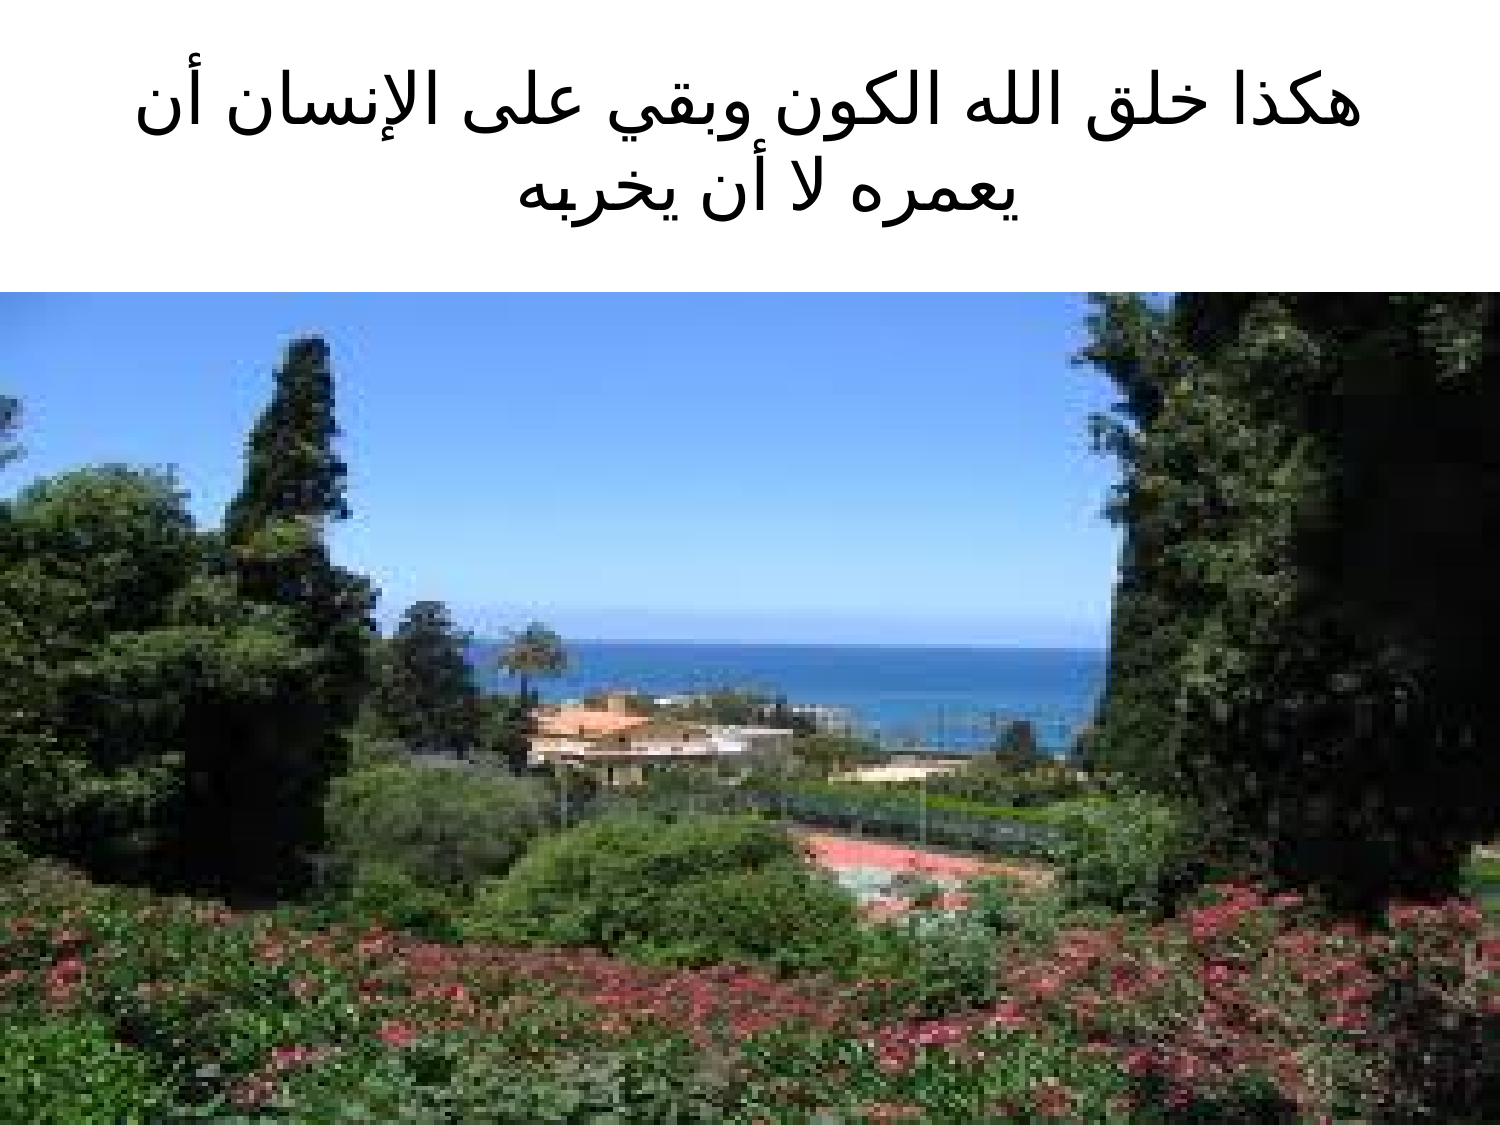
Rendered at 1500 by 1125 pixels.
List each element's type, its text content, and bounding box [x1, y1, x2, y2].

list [0, 292, 1500, 1125]
title هكذا خلق الله الكون وبقي على الإنسان أن يعمره لا أن يخربه [75, 45, 1425, 233]
